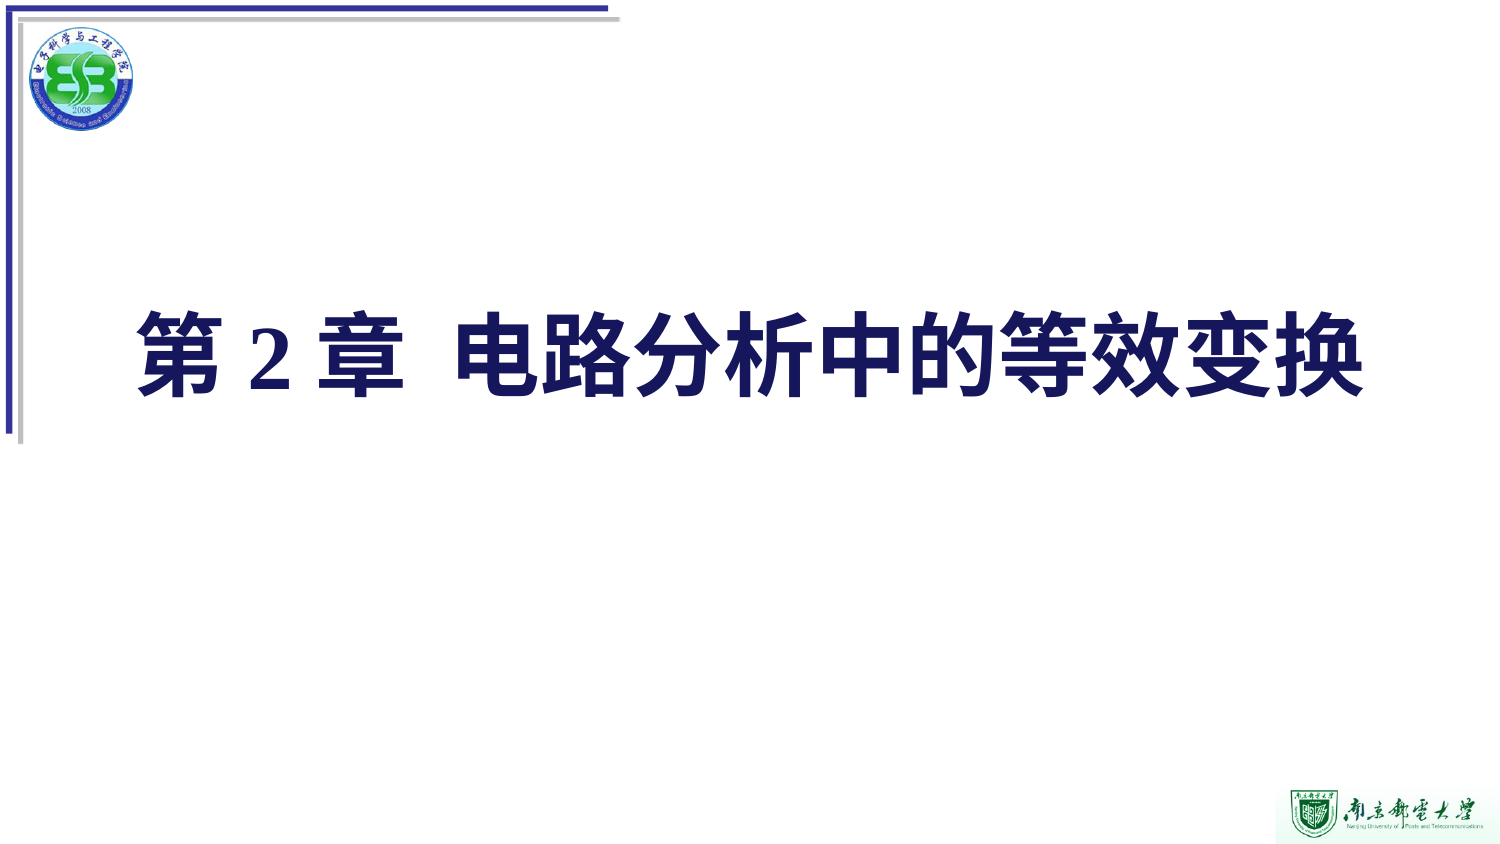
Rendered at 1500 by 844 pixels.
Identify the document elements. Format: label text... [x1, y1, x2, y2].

picture [29, 26, 135, 132]
title 第2章 电路分析中的等效变换 [112, 261, 1388, 444]
picture [1275, 781, 1500, 844]
